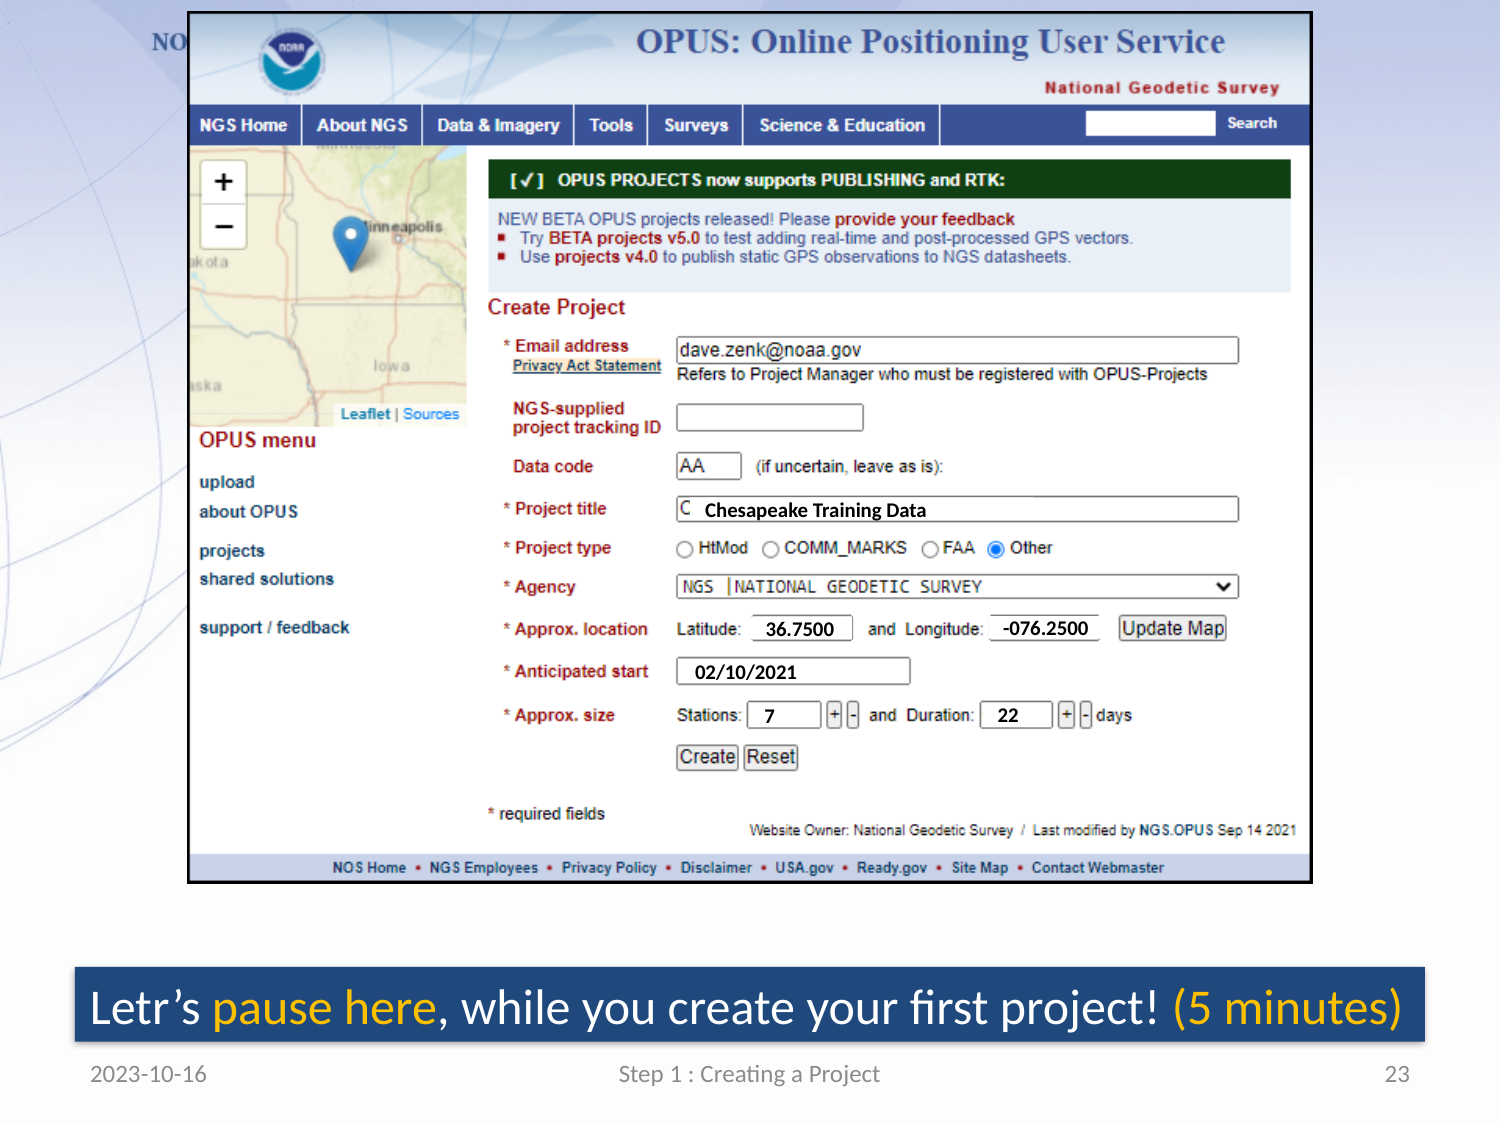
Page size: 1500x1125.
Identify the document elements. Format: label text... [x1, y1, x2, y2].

footer Step 1 : Creating a Project [512, 1051, 988, 1103]
slide_number 23 [1074, 1050, 1425, 1103]
text_box Letr’s pause here, while you create your first project! (5 minutes) [74, 966, 1425, 1042]
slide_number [75, 1050, 425, 1103]
picture [0, 0, 1500, 1125]
